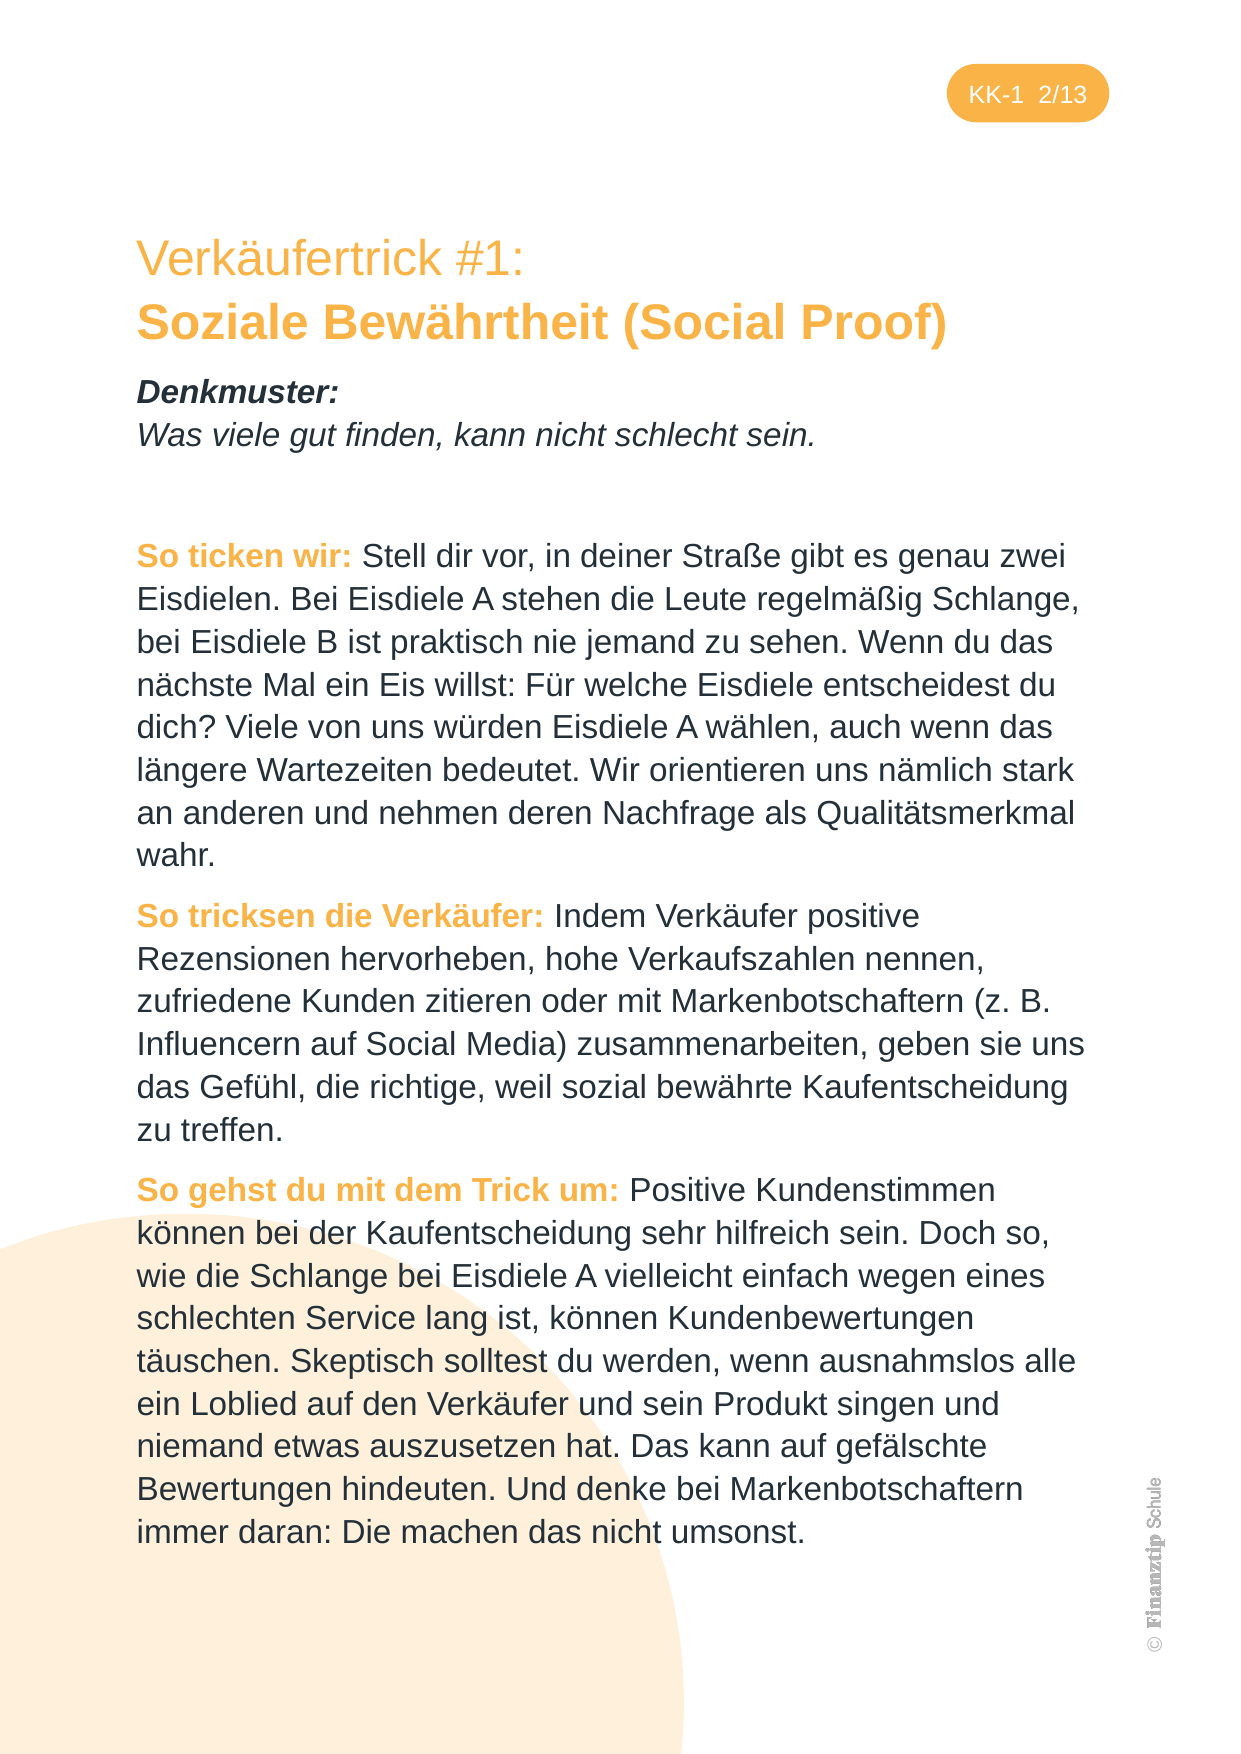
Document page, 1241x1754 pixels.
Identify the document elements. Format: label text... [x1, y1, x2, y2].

picture [1143, 1478, 1165, 1628]
text_box Verkäufertrick #1: Soziale Bewährtheit (Social Proof) Denkmuster: Was viele gut finden, kann nicht schlecht sein. So ticken wir: Stell dir vor, in deiner Straße gibt es genau zwei Eisdielen. Bei Eisdiele A stehen die Leute regelmäßig Schlange, bei Eisdiele B ist praktisch nie jemand zu sehen. Wenn du das nächste Mal ein Eis willst: Für welche Eisdiele entscheidest du dich? Viele von uns würden Eisdiele A wählen, auch wenn das längere Wartezeiten bedeutet. Wir orientieren uns nämlich stark an anderen und nehmen deren Nachfrage als Qualitätsmerkmal wahr. So tricksen die Verkäufer: Indem Verkäufer positive Rezensionen hervorheben, hohe Verkaufszahlen nennen, zufriedene Kunden zitieren oder mit Markenbotschaftern (z. B. Influencern auf Social Media) zusammenarbeiten, geben sie uns das Gefühl, die richtige, weil sozial bewährte Kaufentscheidung zu treffen. So gehst du mit dem Trick um: Positive Kundenstimmen können bei der Kaufentscheidung sehr hilfreich sein. Doch so, wie die Schlange bei Eisdiele A vielleicht einfach wegen eines schlechten Service lang ist, können Kundenbewertungen täuschen. Skeptisch solltest du werden, wenn ausnahmslos alle ein Loblied auf den Verkäufer und sein Produkt singen und niemand etwas auszusetzen hat. Das kann auf gefälschte Bewertungen hindeuten. Und denke bei Markenbotschaftern immer daran: Die machen das nicht umsonst. [121, 213, 1119, 1605]
